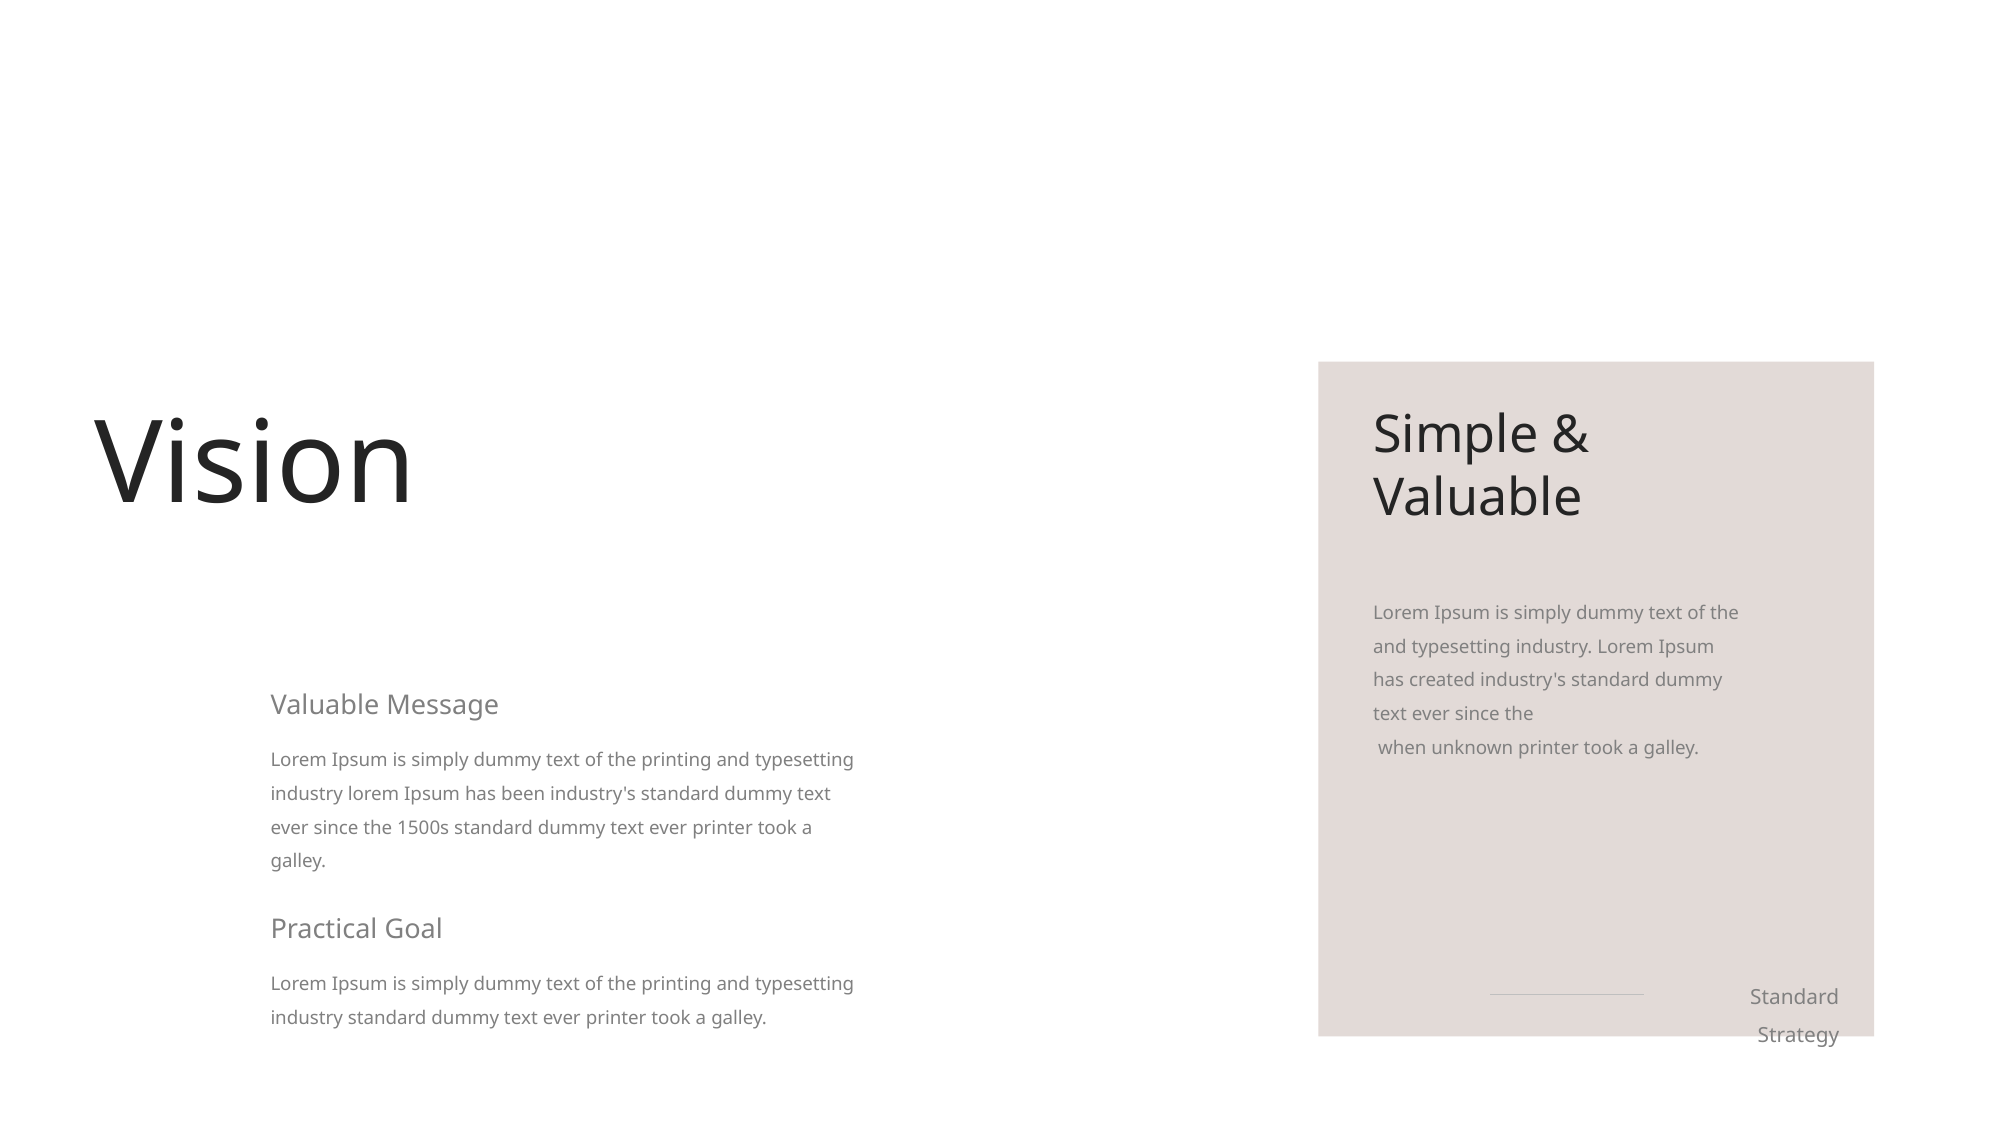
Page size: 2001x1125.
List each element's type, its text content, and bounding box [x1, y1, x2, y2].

picture [1059, 0, 2000, 1125]
text_box Vision [79, 380, 765, 533]
text_box Lorem Ipsum is simply dummy text of the printing and typesetting industry standard dummy text ever printer took a galley. [255, 953, 882, 1036]
text_box Practical Goal [255, 904, 587, 952]
text_box Valuable Message [255, 680, 587, 728]
text_box Lorem Ipsum is simply dummy text of the printing and typesetting industry lorem Ipsum has been industry's standard dummy text ever since the 1500s standard dummy text ever printer took a galley. [255, 729, 882, 879]
